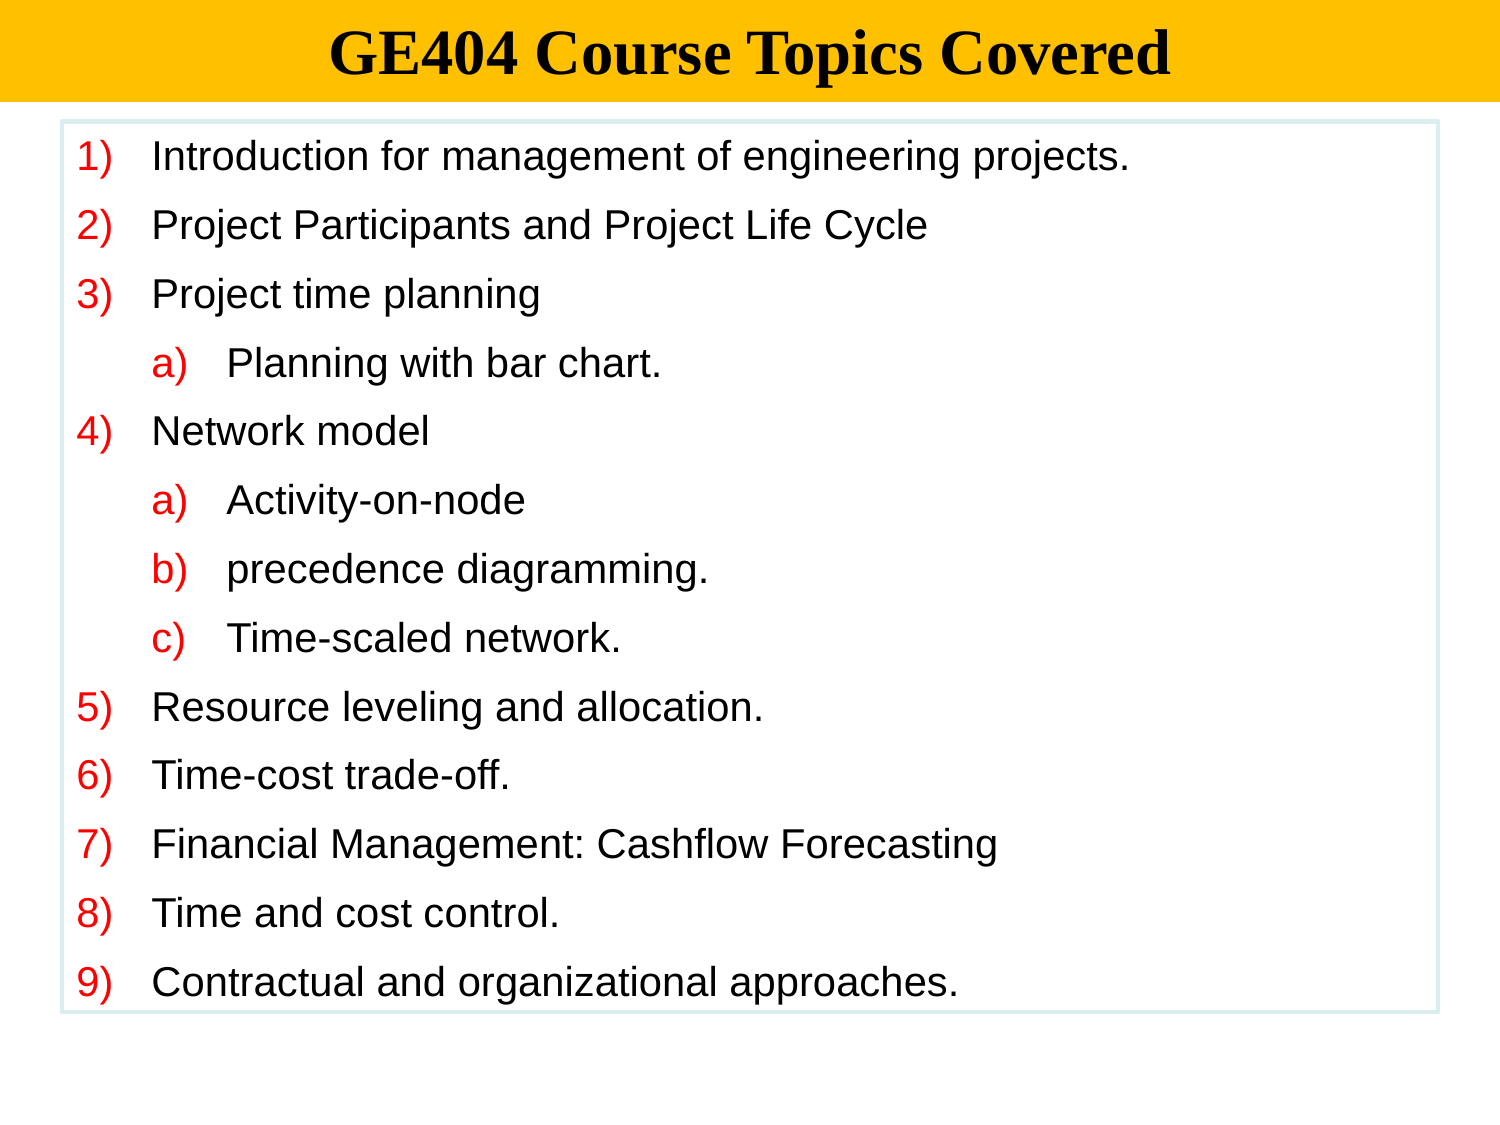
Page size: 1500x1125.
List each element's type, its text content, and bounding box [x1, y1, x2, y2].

text_box Introduction for management of engineering projects. Project Participants and Project Life Cycle Project time planning Planning with bar chart. Network model Activity-on-node precedence diagramming. Time-scaled network. Resource leveling and allocation. Time-cost trade-off. Financial Management: Cashflow Forecasting Time and cost control. Contractual and organizational approaches. [60, 119, 1440, 1014]
title GE404 Course Topics Covered [0, 0, 1500, 103]
